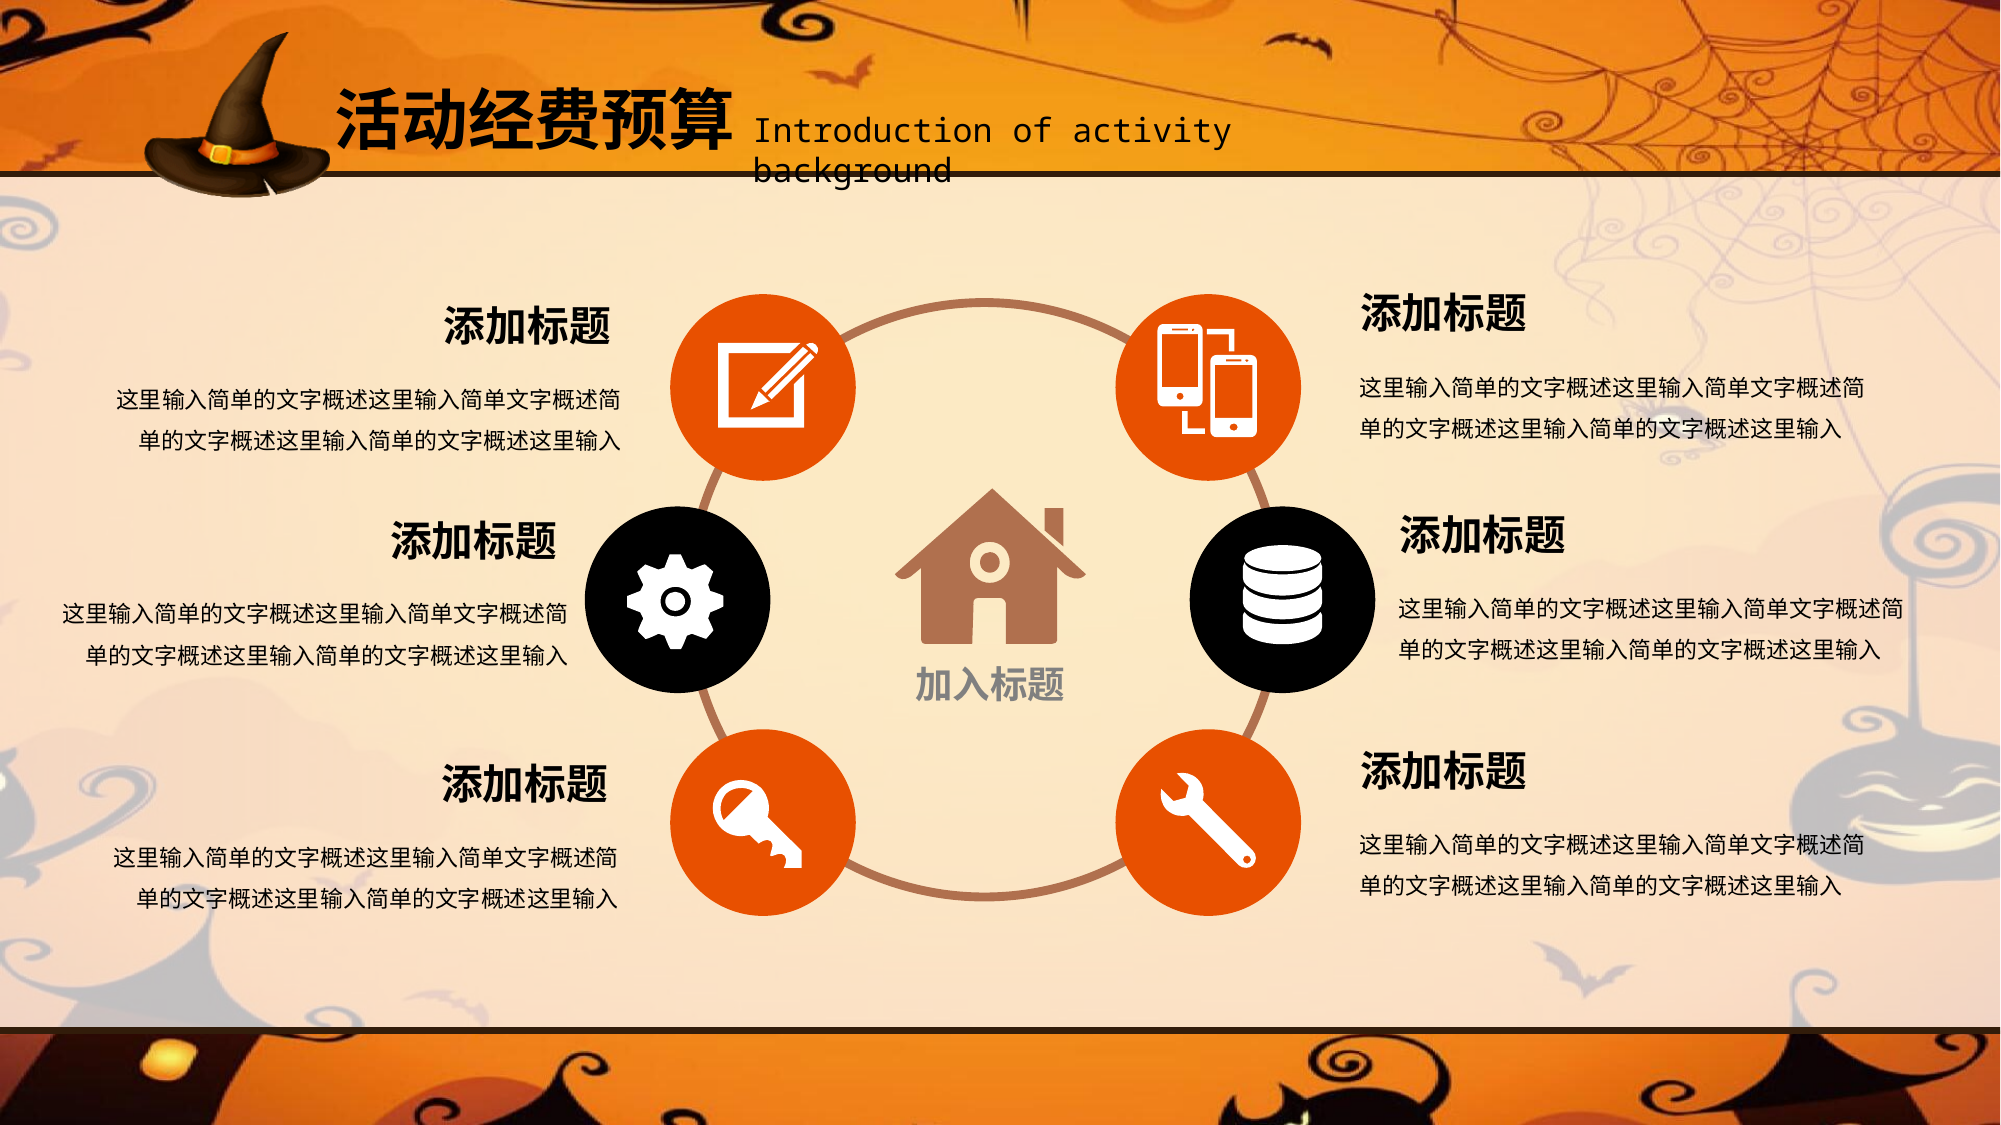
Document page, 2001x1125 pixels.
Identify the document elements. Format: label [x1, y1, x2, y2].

picture [937, 166, 946, 171]
text_box [89, 292, 637, 458]
picture [837, 166, 846, 171]
picture [0, 0, 2001, 198]
text_box [1344, 279, 1893, 451]
picture [877, 166, 887, 171]
picture [918, 166, 926, 171]
text_box [86, 750, 634, 916]
text_box [584, 294, 1376, 916]
picture [0, 1034, 2001, 1125]
text_box [35, 506, 584, 673]
picture [758, 166, 767, 171]
text_box [1344, 737, 1893, 908]
text_box [1383, 501, 1932, 672]
